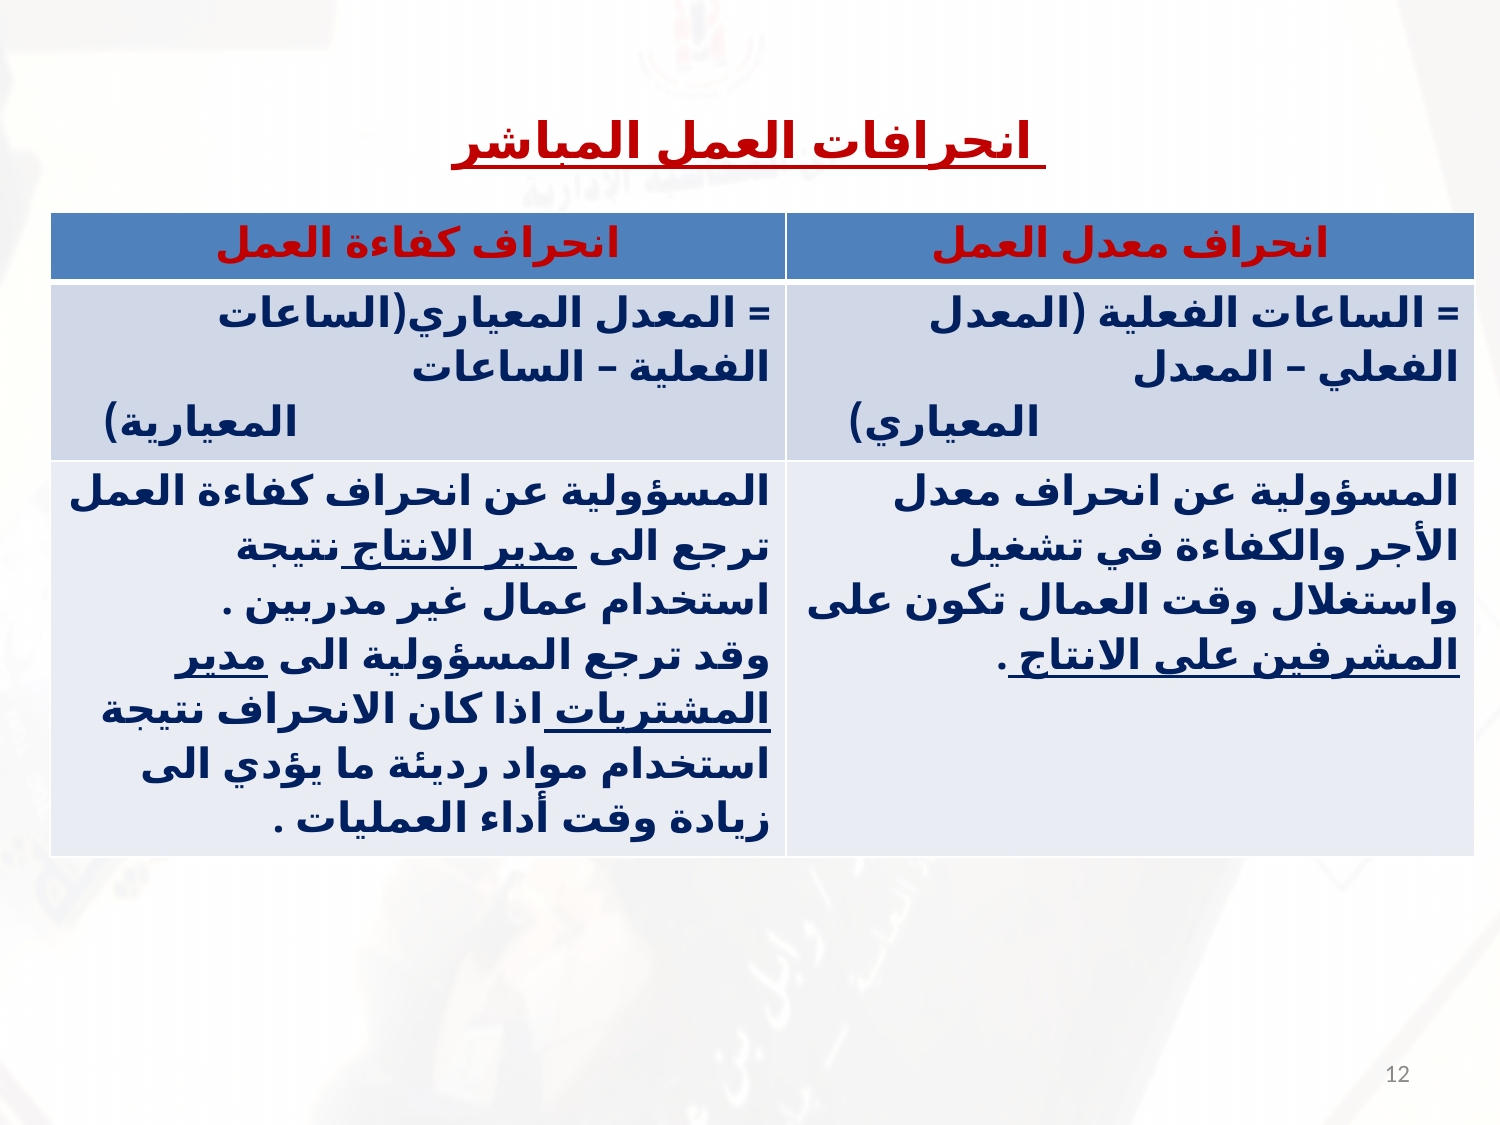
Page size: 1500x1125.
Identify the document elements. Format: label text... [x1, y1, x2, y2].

table_header انحراف كفاءة العمل [51, 213, 785, 279]
table_cell المسؤولية عن انحراف معدل الأجر والكفاءة في تشغيل واستغلال وقت العمال تكون على المشرفين على الانتاج . [787, 462, 1474, 856]
slide_number 12 [1074, 1042, 1425, 1103]
title انحرافات العمل المباشر [75, 45, 1425, 212]
table_cell = الساعات الفعلية (المعدل الفعلي – المعدل المعياري) [787, 285, 1474, 460]
table_cell المسؤولية عن انحراف كفاءة العمل ترجع الى مدير الانتاج نتيجة استخدام عمال غير مدربين . وقد ترجع المسؤولية الى مدير المشتريات اذا كان الانحراف نتيجة استخدام مواد رديئة ما يؤدي الى زيادة وقت أداء العمليات . [51, 462, 785, 856]
table_header انحراف معدل العمل [787, 213, 1474, 279]
table_cell = المعدل المعياري(الساعات الفعلية – الساعات المعيارية) [51, 285, 785, 460]
